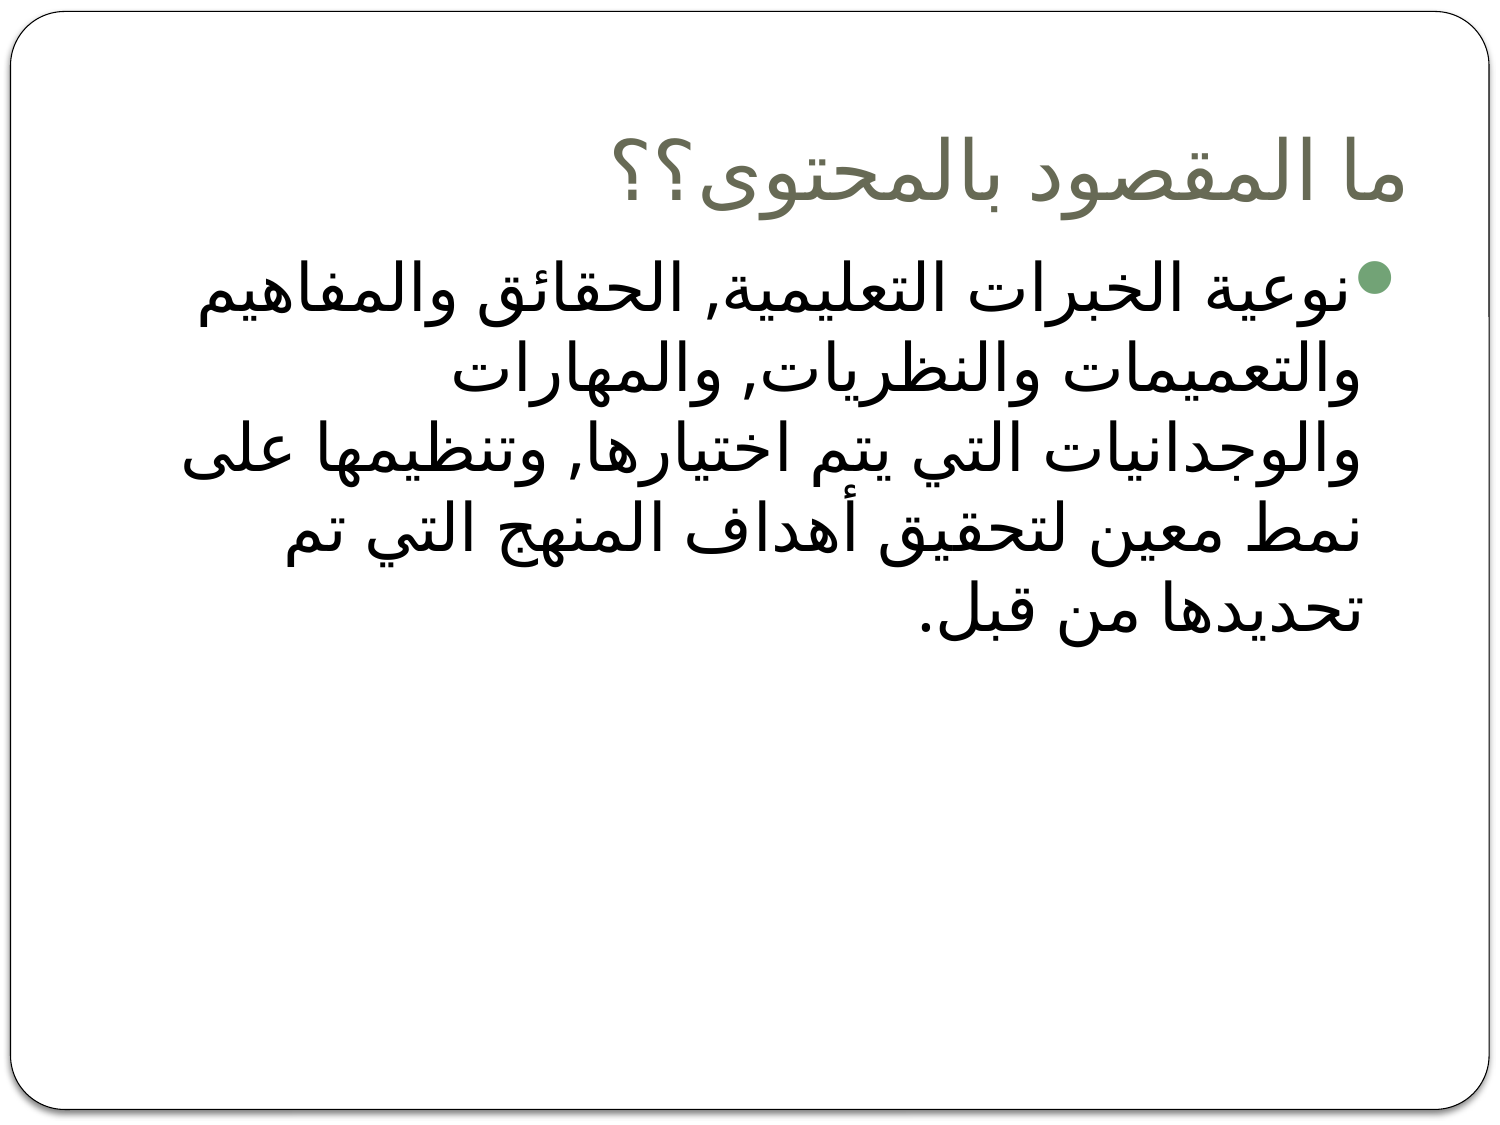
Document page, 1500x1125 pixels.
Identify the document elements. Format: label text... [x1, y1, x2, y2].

title ما المقصود بالمحتوى؟؟ [150, 45, 1425, 233]
list نوعية الخبرات التعليمية, الحقائق والمفاهيم والتعميمات والنظريات, والمهارات والوجدانيات التي يتم اختيارها, وتنظيمها على نمط معين لتحقيق أهداف المنهج التي تم تحديدها من قبل. [128, 237, 1425, 988]
